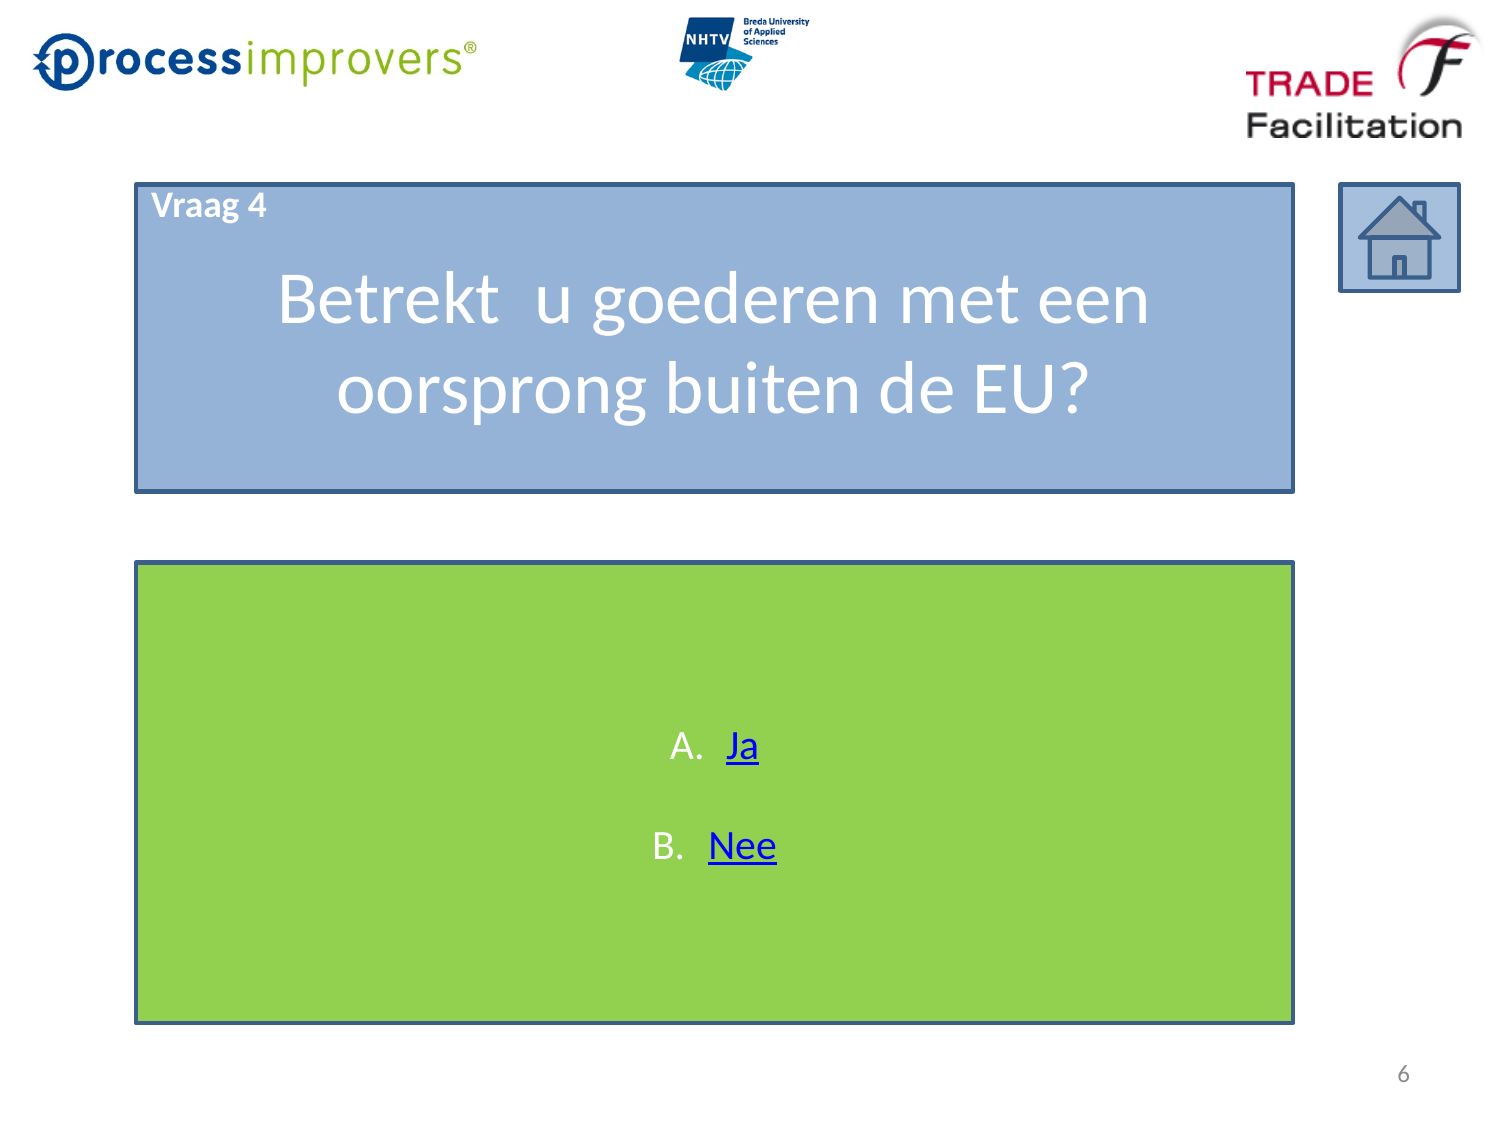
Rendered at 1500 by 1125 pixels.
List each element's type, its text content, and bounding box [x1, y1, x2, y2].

text_box Betrekt u goederen met een oorsprong buiten de EU? [134, 182, 1295, 494]
picture [667, 4, 816, 103]
slide_number 6 [1074, 1042, 1425, 1103]
text_box Ja Nee [134, 560, 1295, 1025]
picture [29, 30, 479, 93]
text_box Vraag 4 [136, 172, 282, 233]
text_box [1338, 182, 1461, 293]
picture [1246, 10, 1487, 138]
